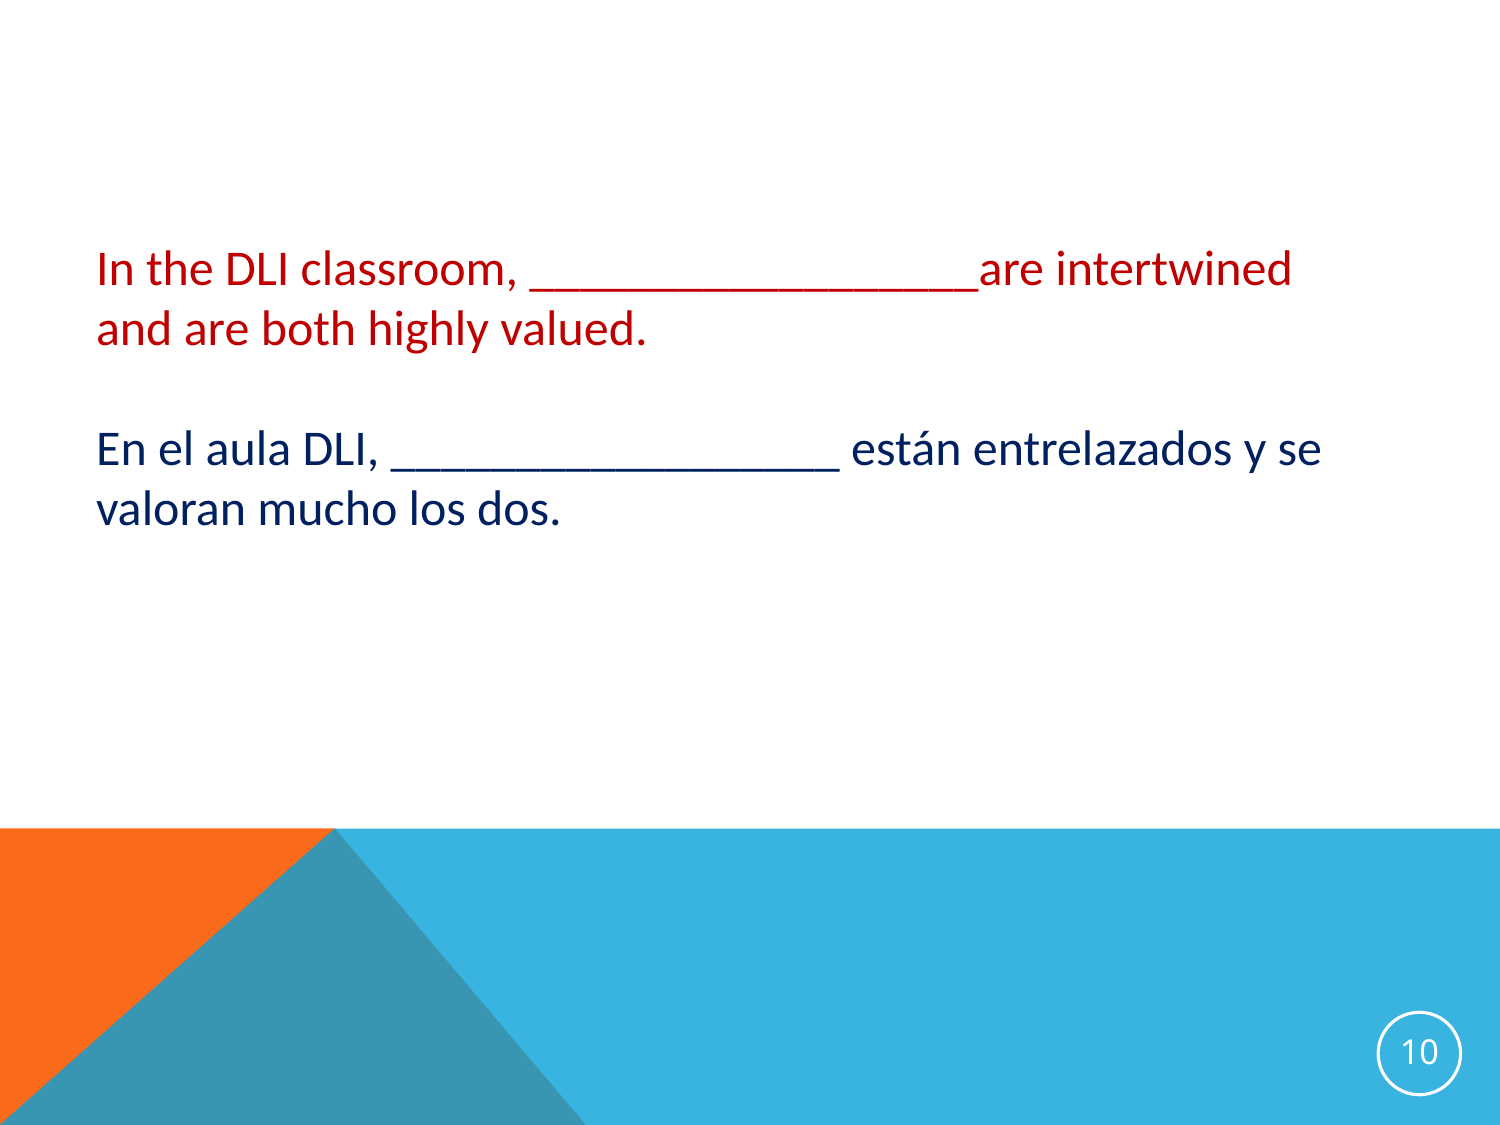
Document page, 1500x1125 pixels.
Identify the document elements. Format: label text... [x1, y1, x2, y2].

text_box In the DLI classroom, __________________are intertwined and are both highly valued. En el aula DLI, __________________ están entrelazados y se valoran mucho los dos. [81, 228, 1384, 603]
slide_number 10 [1376, 1010, 1463, 1097]
